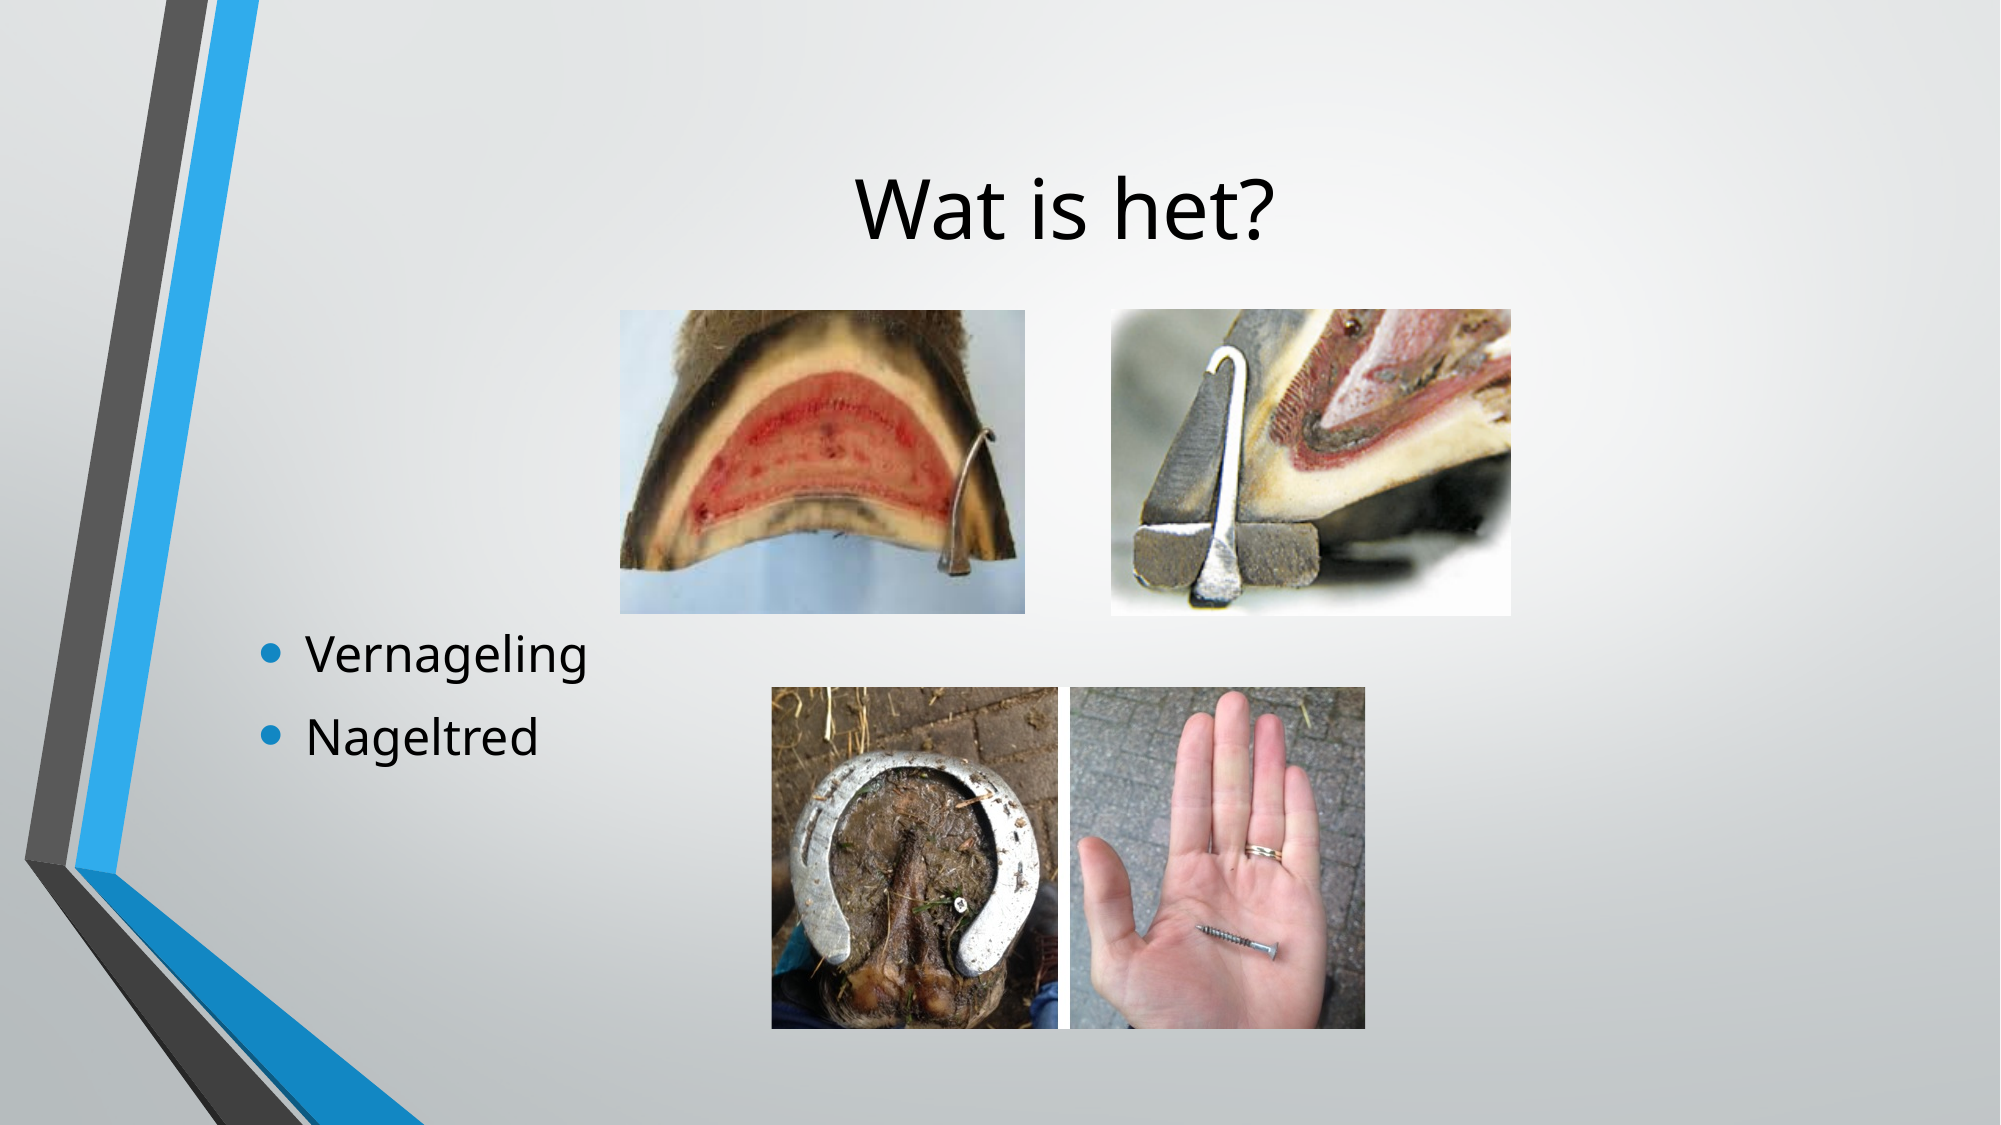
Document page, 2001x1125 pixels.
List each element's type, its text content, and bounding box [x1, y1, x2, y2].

picture [1111, 309, 1511, 616]
title Wat is het? [243, 112, 1887, 400]
picture [771, 687, 1366, 1029]
list Vernageling Nageltred [243, 437, 1887, 950]
picture [620, 310, 1026, 615]
